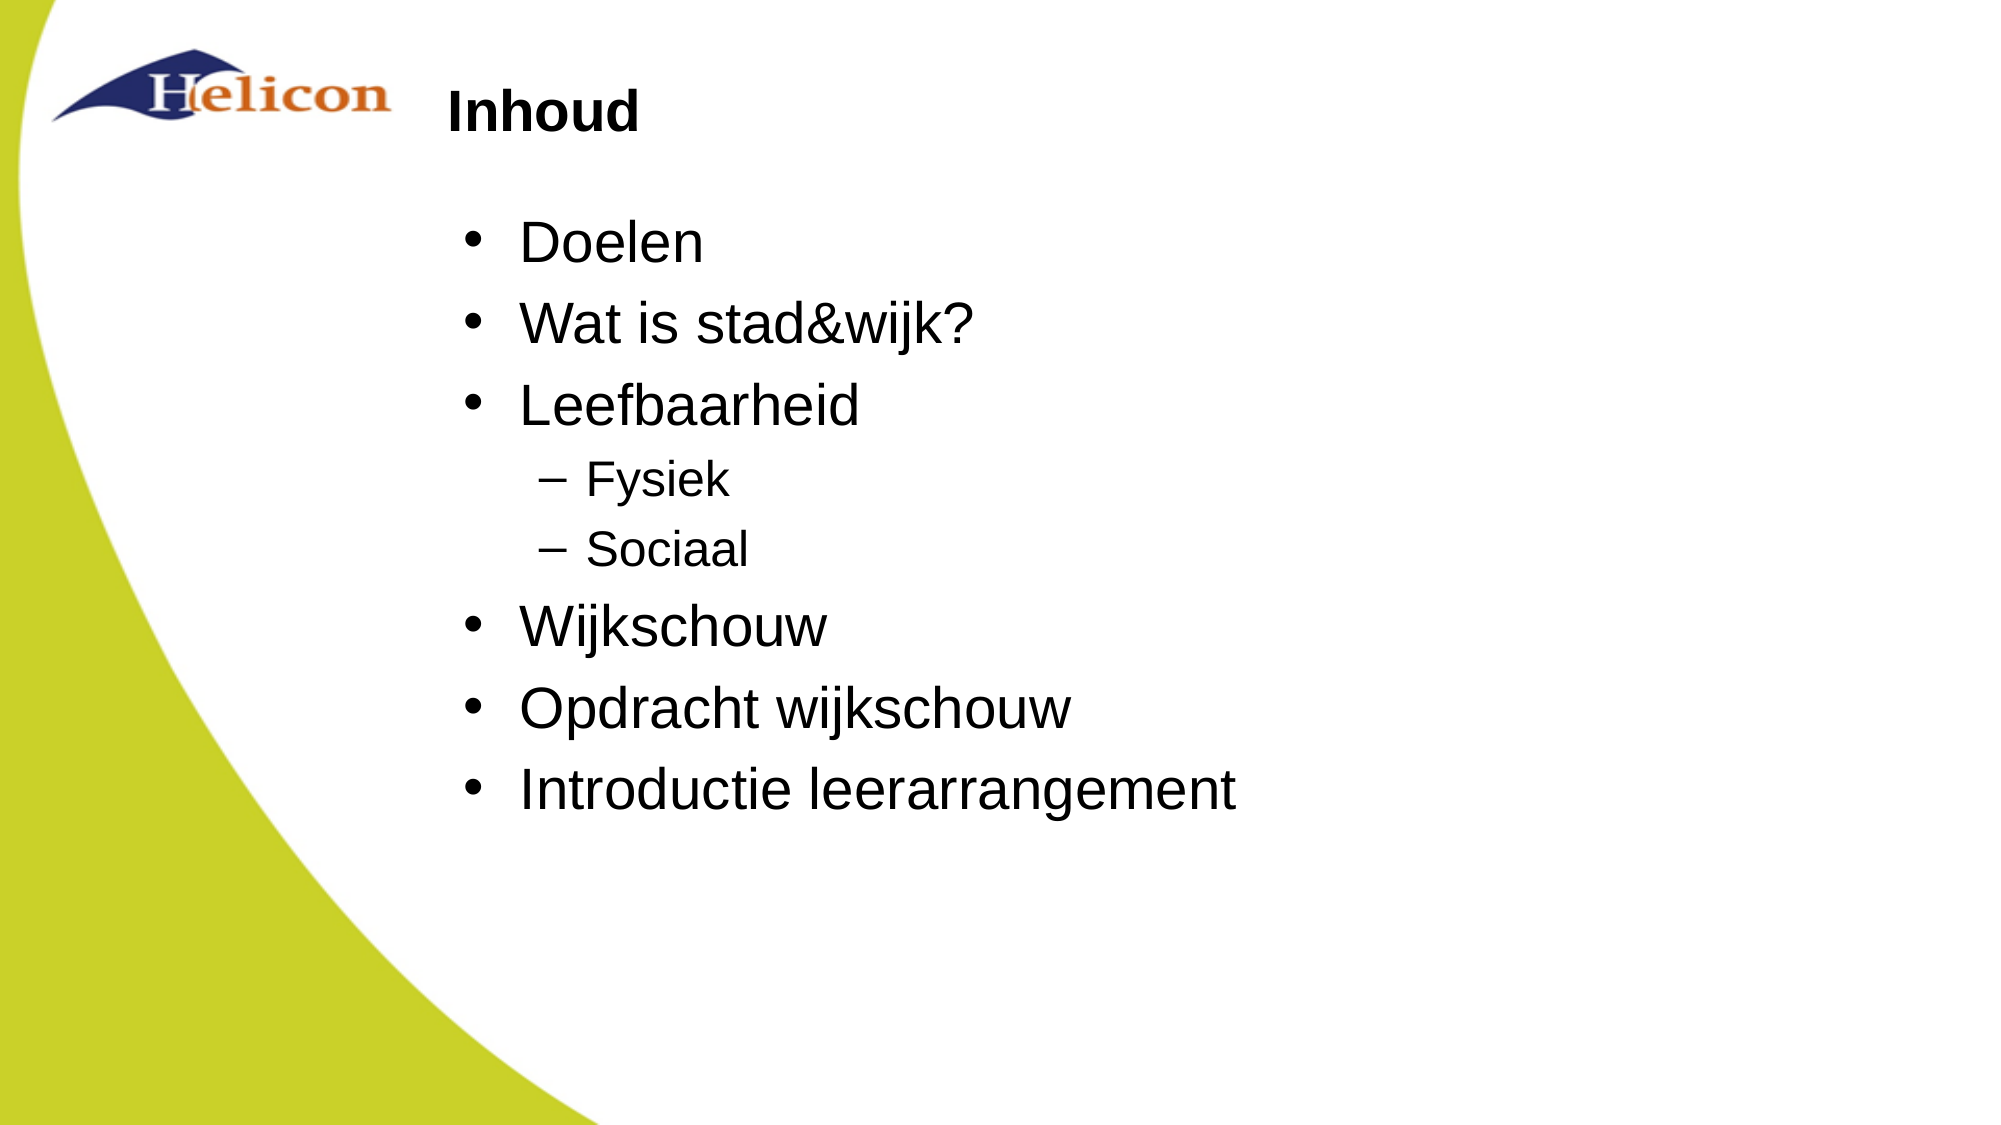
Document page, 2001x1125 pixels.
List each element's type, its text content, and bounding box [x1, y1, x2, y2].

title Inhoud [432, 54, 1887, 161]
picture [0, 0, 2000, 1125]
list Doelen Wat is stad&wijk? Leefbaarheid Fysiek Sociaal Wijkschouw Opdracht wijkschouw Introductie leerarrangement [448, 196, 1900, 1005]
